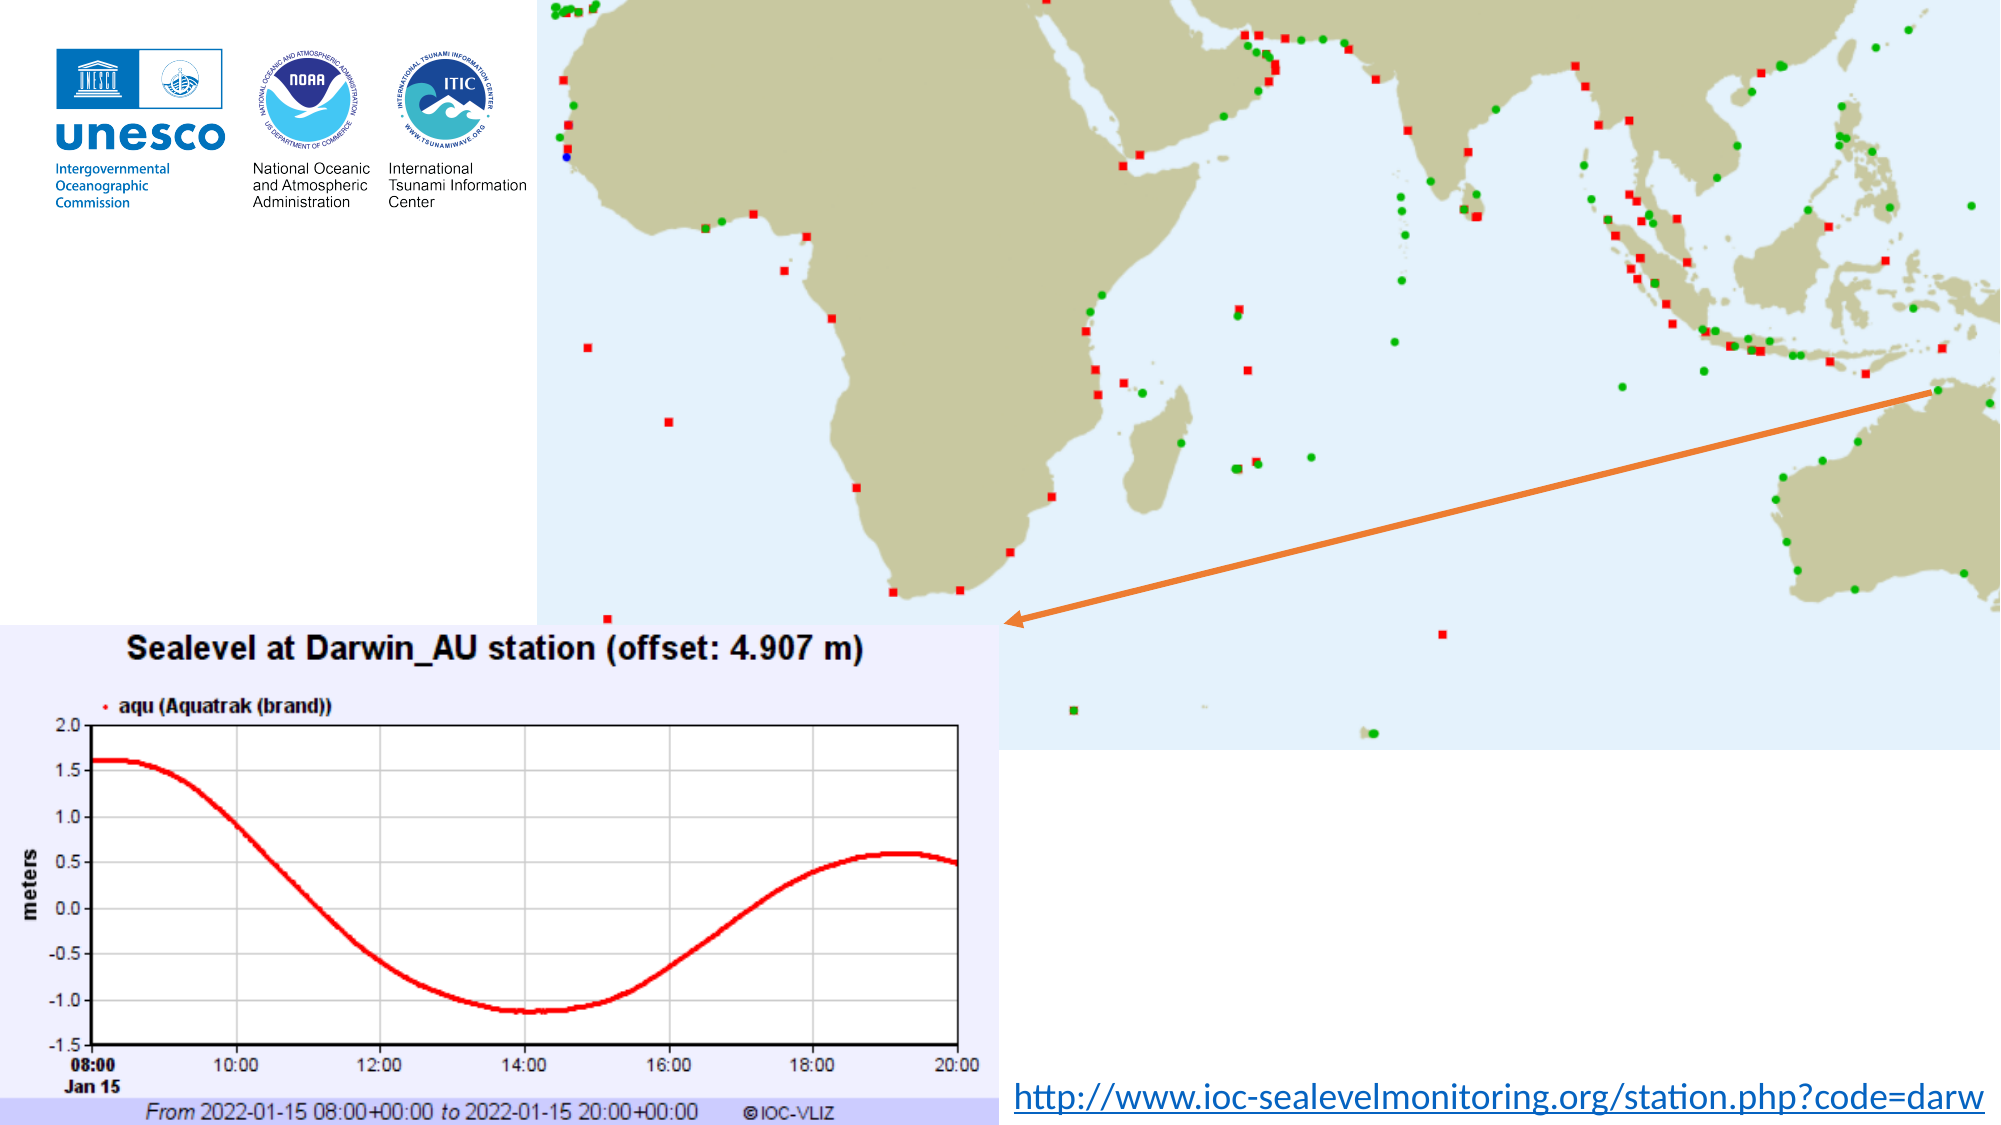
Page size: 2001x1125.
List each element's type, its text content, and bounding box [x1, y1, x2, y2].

text_box http://www.ioc-sealevelmonitoring.org/station.php?code=darw [999, 1064, 2000, 1125]
picture [43, 35, 527, 221]
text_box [1003, 392, 1932, 624]
picture [0, 0, 2000, 1125]
